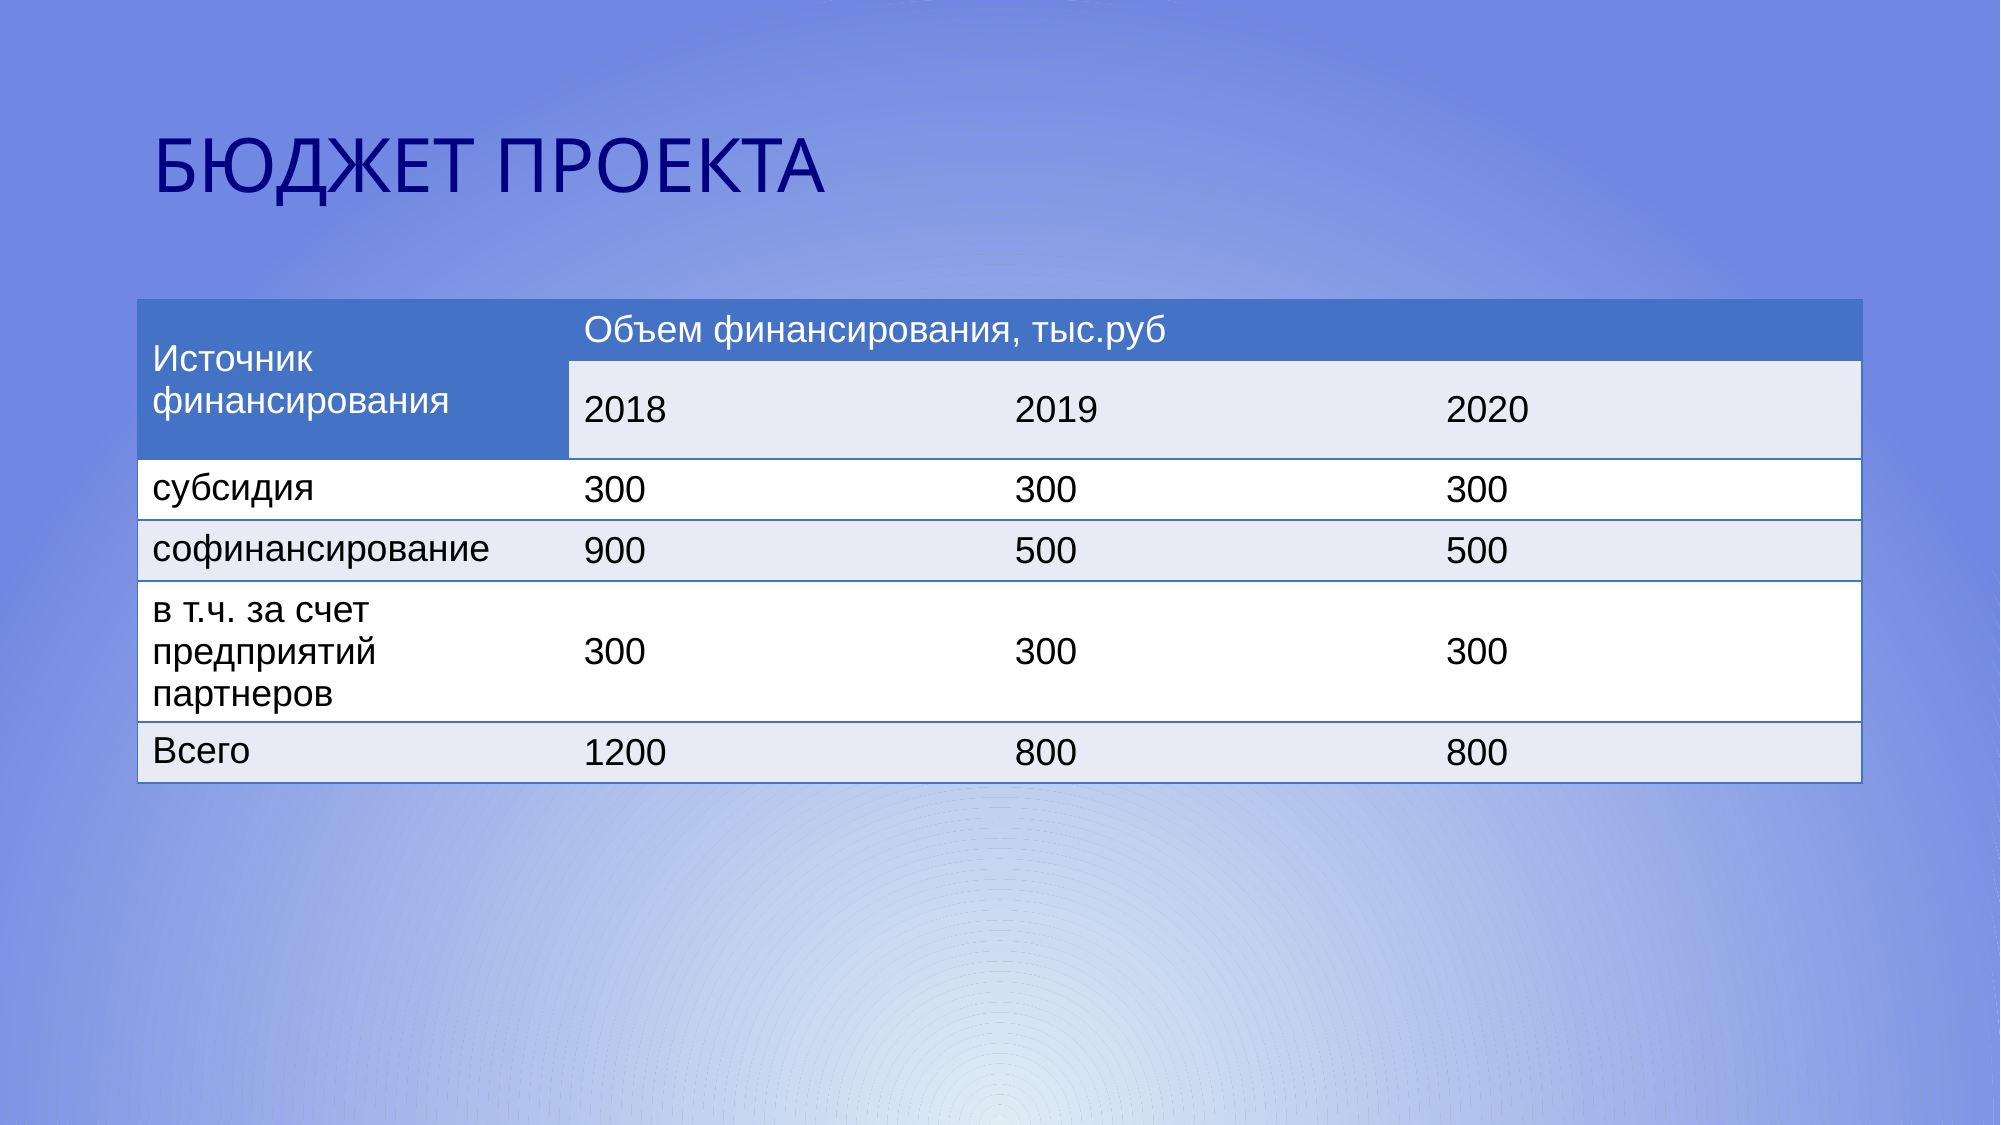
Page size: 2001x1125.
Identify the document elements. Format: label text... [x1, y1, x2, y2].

table_cell 500 [1000, 521, 1431, 580]
table_cell 900 [569, 521, 1000, 580]
title Бюджет ПРОЕКТА [137, 59, 1863, 278]
table_cell 500 [1431, 521, 1861, 580]
table_cell 300 [1000, 460, 1431, 519]
table_cell 1200 [569, 723, 1000, 782]
table_cell 300 [1431, 582, 1861, 721]
table_cell 800 [1000, 723, 1431, 782]
table_cell софинансирование [138, 521, 569, 580]
table_cell 2020 [1431, 361, 1861, 458]
table_cell 2018 [569, 361, 1000, 458]
table_cell 300 [569, 460, 1000, 519]
table_cell 300 [569, 582, 1000, 721]
table_cell 2019 [1000, 361, 1431, 458]
table_cell в т.ч. за счет предприятий партнеров [138, 582, 569, 721]
table_header Объем финансирования, тыс.руб [569, 300, 1861, 359]
table_cell 300 [1000, 582, 1431, 721]
table_cell 800 [1431, 723, 1861, 782]
table_cell Всего [138, 723, 569, 782]
table_cell субсидия [138, 460, 569, 519]
table_header Источник финансирования [138, 300, 569, 458]
table_cell 300 [1431, 460, 1861, 519]
